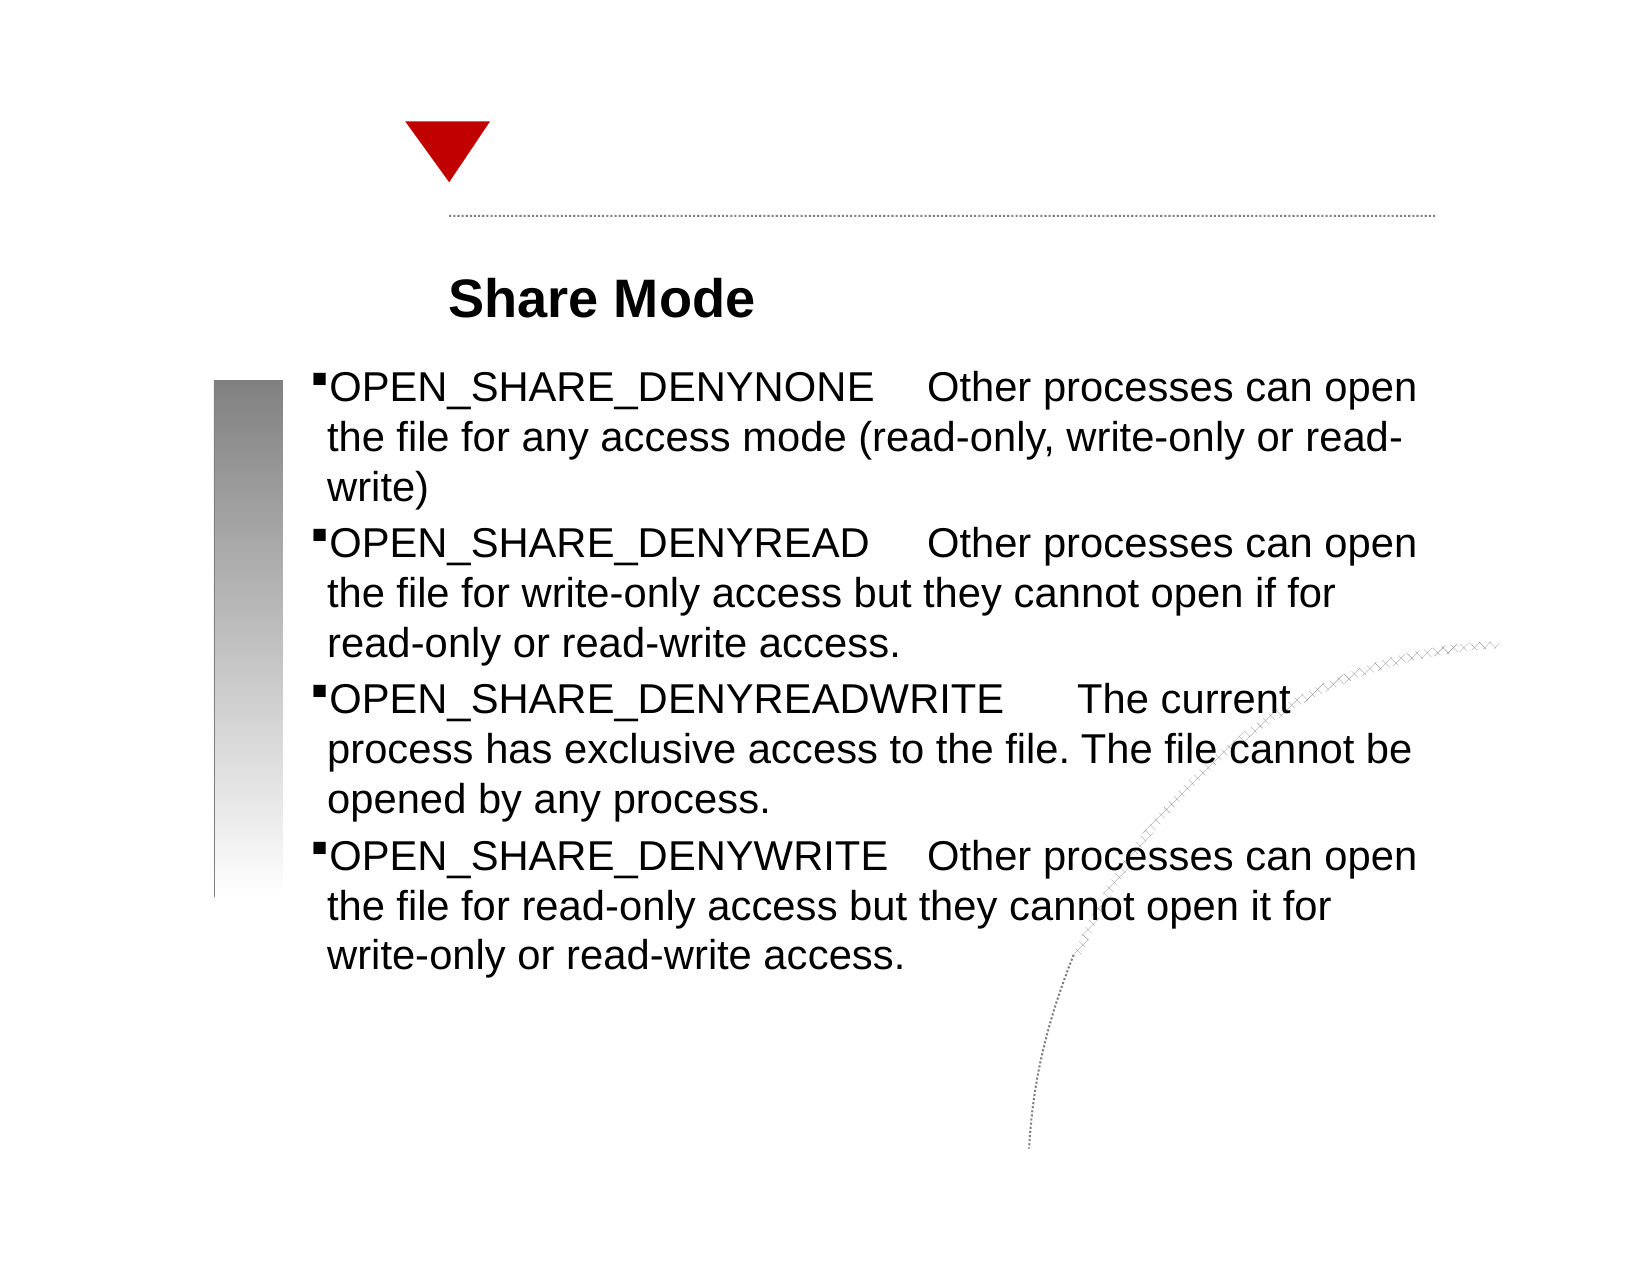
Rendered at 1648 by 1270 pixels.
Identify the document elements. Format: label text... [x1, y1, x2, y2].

text_box Share Mode [448, 263, 1439, 329]
text_box OPEN_SHARE_DENYNONE Other processes can open the file for any access mode (read-only, write-only or read-write) OPEN_SHARE_DENYREAD Other processes can open the file for write-only access but they cannot open if for read-only or read-write access. OPEN_SHARE_DENYREADWRITE The current process has exclusive access to the file. The file cannot be opened by any process. OPEN_SHARE_DENYWRITE Other processes can open the file for read-only access but they cannot open it for write-only or read-write access. [310, 359, 1434, 979]
